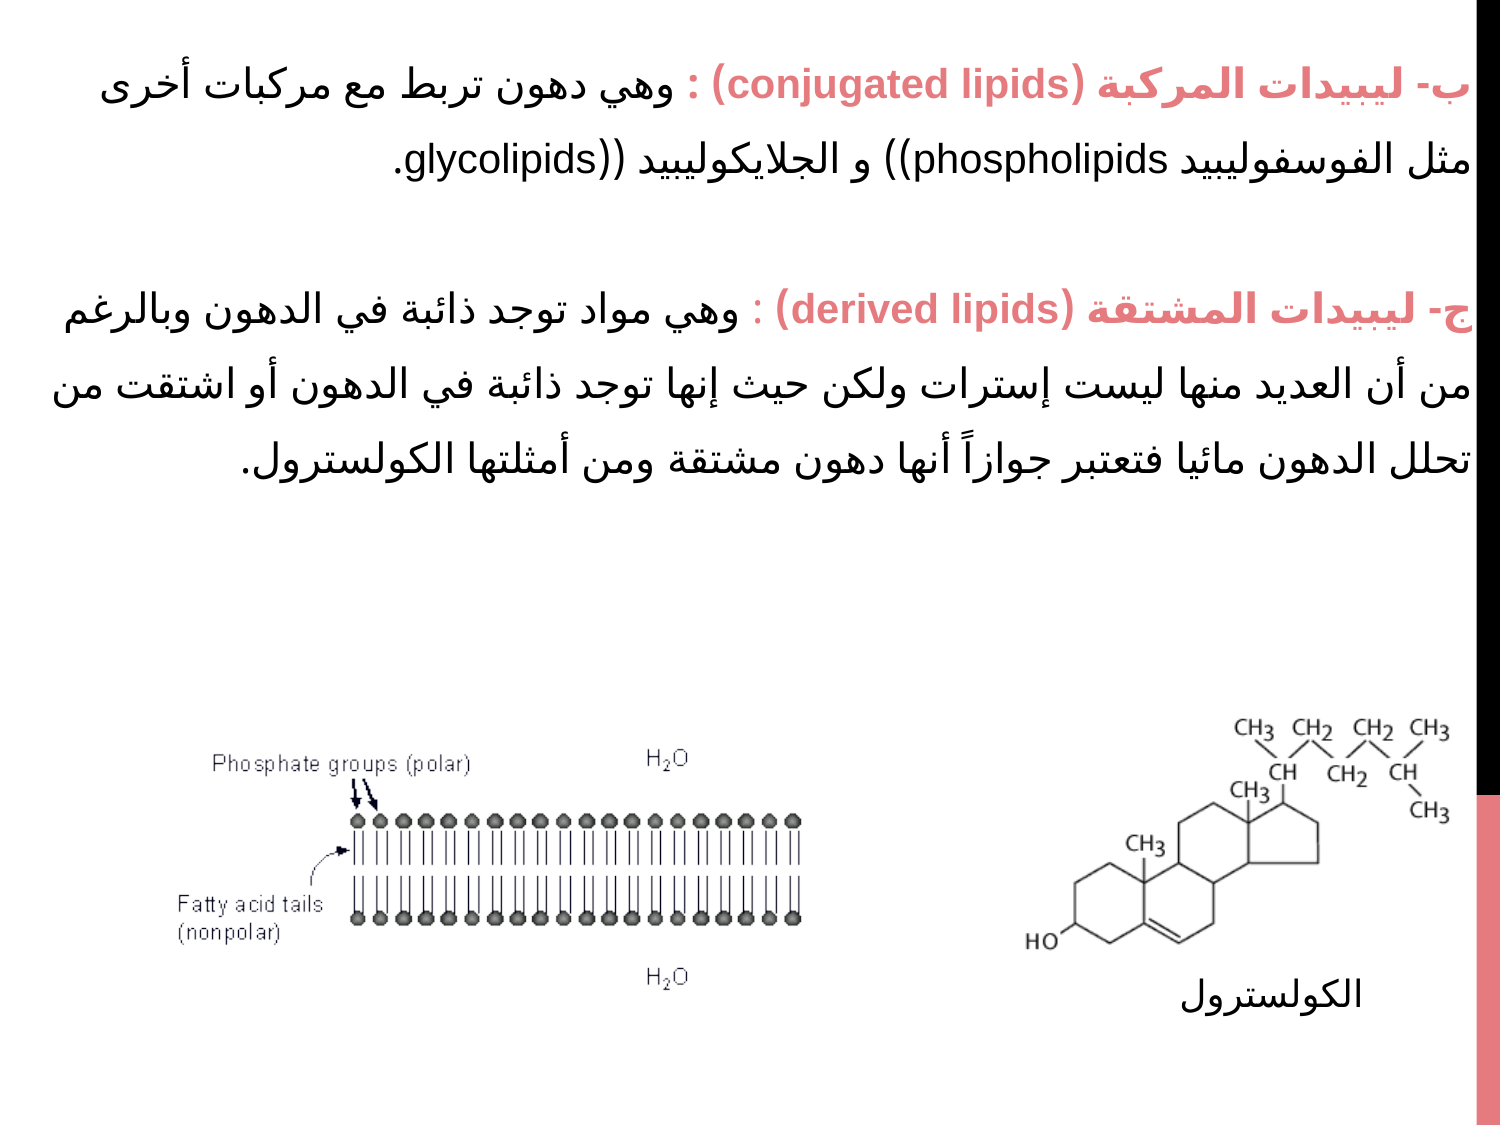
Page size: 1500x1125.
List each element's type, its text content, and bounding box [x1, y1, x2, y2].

picture [173, 744, 807, 994]
text_box الكولسترول [1164, 963, 1379, 1023]
picture [1020, 708, 1455, 959]
text_box ب- ليبيدات المركبة (conjugated lipids) : وهي دهون تربط مع مركبات أخرى مثل الفوسفوليبيد phospholipids)) و الجلايكوليبيد ((glycolipids. ج- ليبيدات المشتقة (derived lipids) : وهي مواد توجد ذائبة في الدهون وبالرغم من أن العديد منها ليست إسترات ولكن حيث إنها توجد ذائبة في الدهون أو اشتقت من تحلل الدهون مائيا فتعتبر جوازاً أنها دهون مشتقة ومن أمثلتها الكولسترول. [12, 24, 1488, 565]
